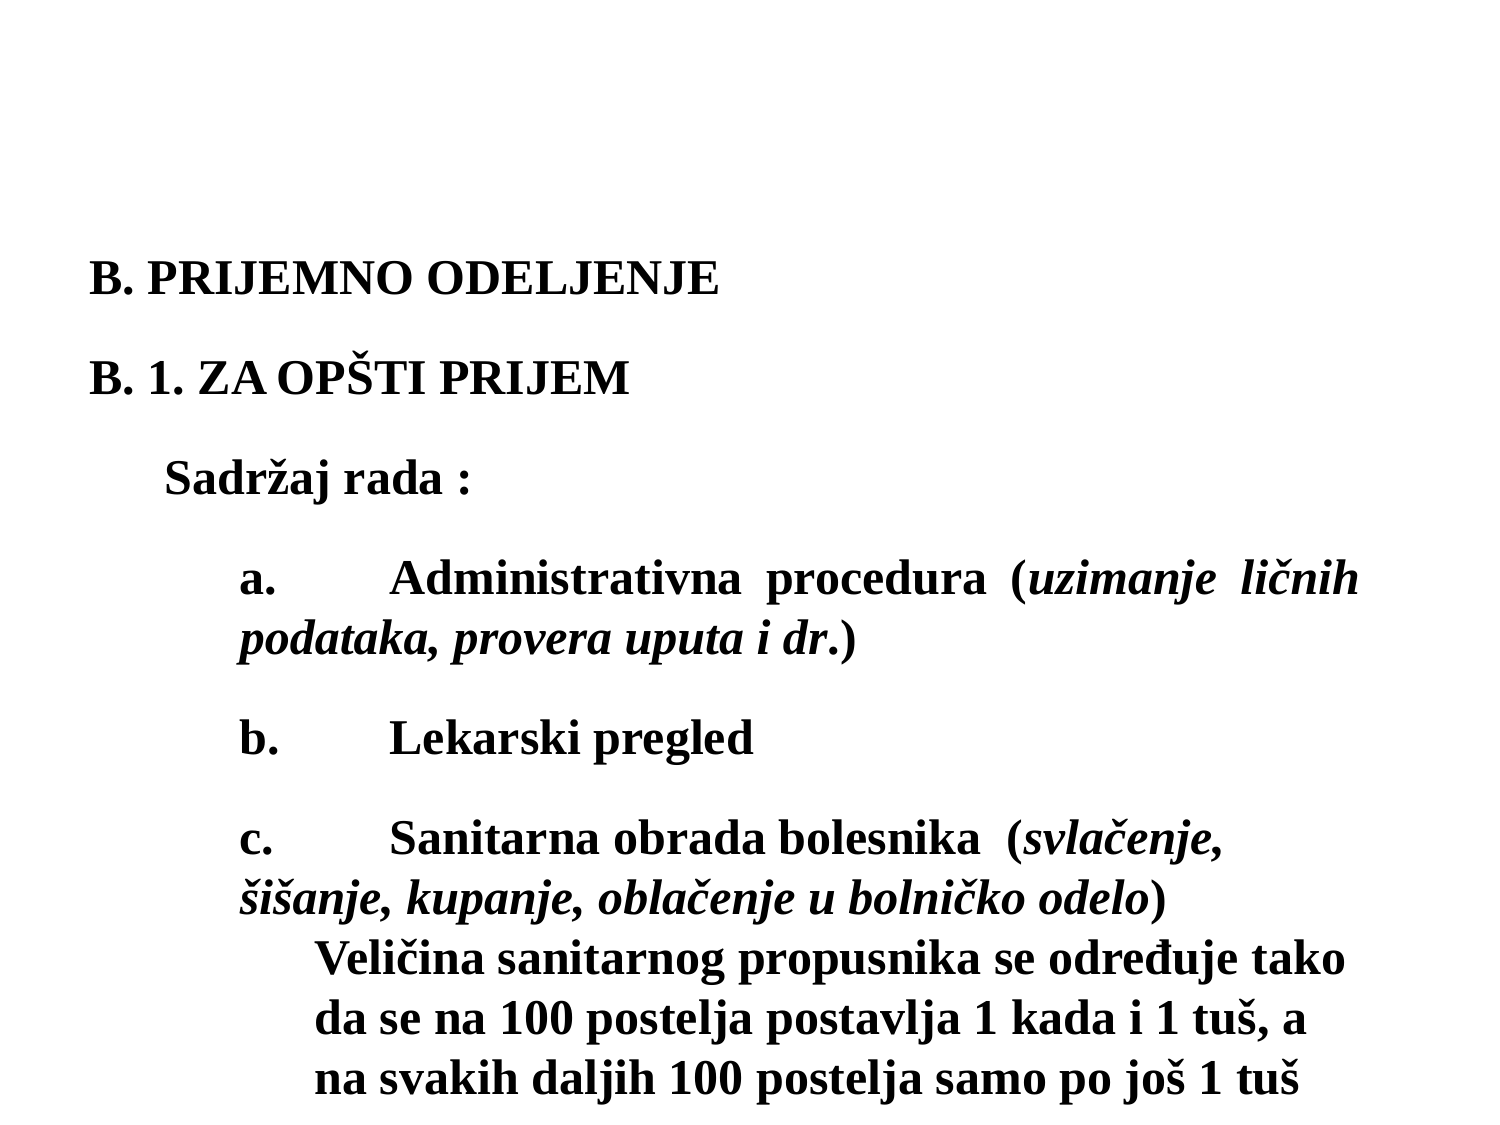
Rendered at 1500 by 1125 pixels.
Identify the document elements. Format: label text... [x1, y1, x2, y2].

text_box B. PRIJEMNO ODELJENJE B. 1. ZA OPŠTI PRIJEM Sadržaj rada : a. Administrativna procedura (uzimanje ličnih podataka, provera uputa i dr.) b. Lekarski pregled c. Sanitarna obrada bolesnika (svlačenje, šišanje, kupanje, oblačenje u bolničko odelo) Veličina sanitarnog propusnika se određuje tako da se na 100 postelja postavlja 1 kada i 1 tuš, a na svakih daljih 100 postelja samo po još 1 tuš [75, 237, 1375, 1112]
